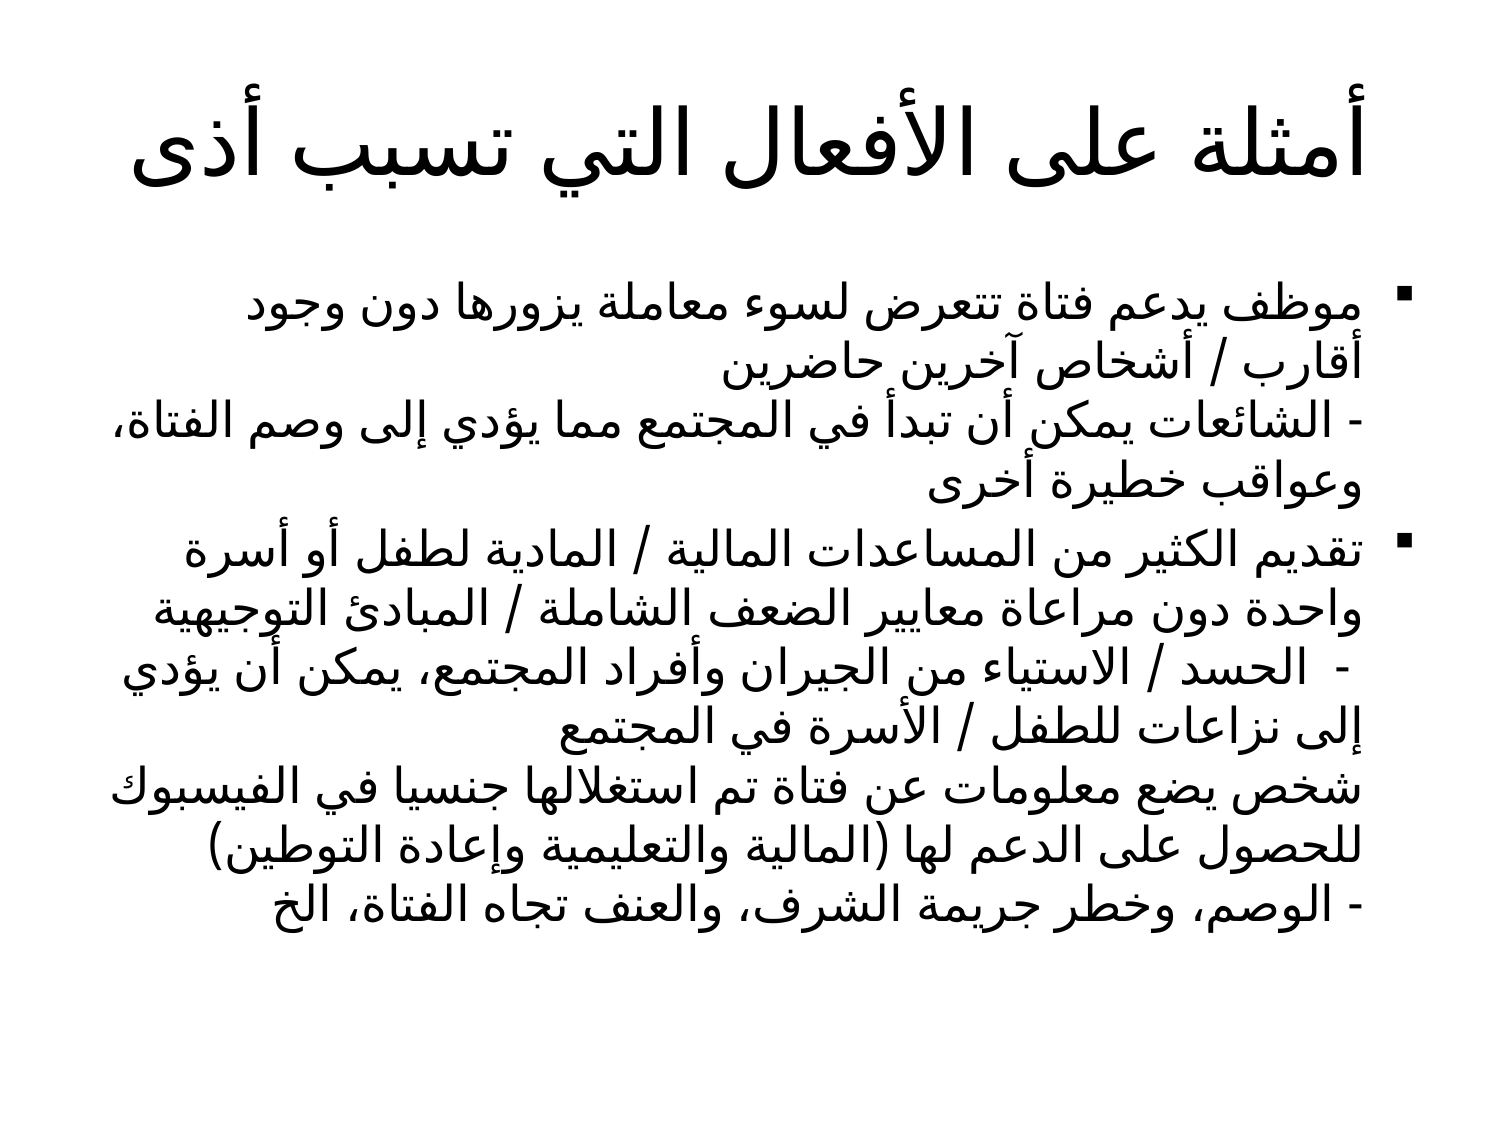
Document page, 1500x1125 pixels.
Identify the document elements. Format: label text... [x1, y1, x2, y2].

title أمثلة على الأفعال التي تسبب أذى [75, 45, 1425, 233]
list موظف يدعم فتاة تتعرض لسوء معاملة يزورها دون وجود أقارب / أشخاص آخرين حاضرين - الشائعات يمكن أن تبدأ في المجتمع مما يؤدي إلى وصم الفتاة، وعواقب خطيرة أخرى تقديم الكثير من المساعدات المالية / المادية لطفل أو أسرة واحدة دون مراعاة معايير الضعف الشاملة / المبادئ التوجيهية - الحسد / الاستياء من الجیران وأفراد المجتمع، یمکن أن یؤدي إلی نزاعات للطفل / الأسرة في المجتمع شخص يضع معلومات عن فتاة تم استغلالها جنسيا في الفيسبوك للحصول على الدعم لها (المالية والتعليمية وإعادة التوطين) - الوصم، وخطر جريمة الشرف، والعنف تجاه الفتاة، الخ [75, 262, 1425, 1005]
